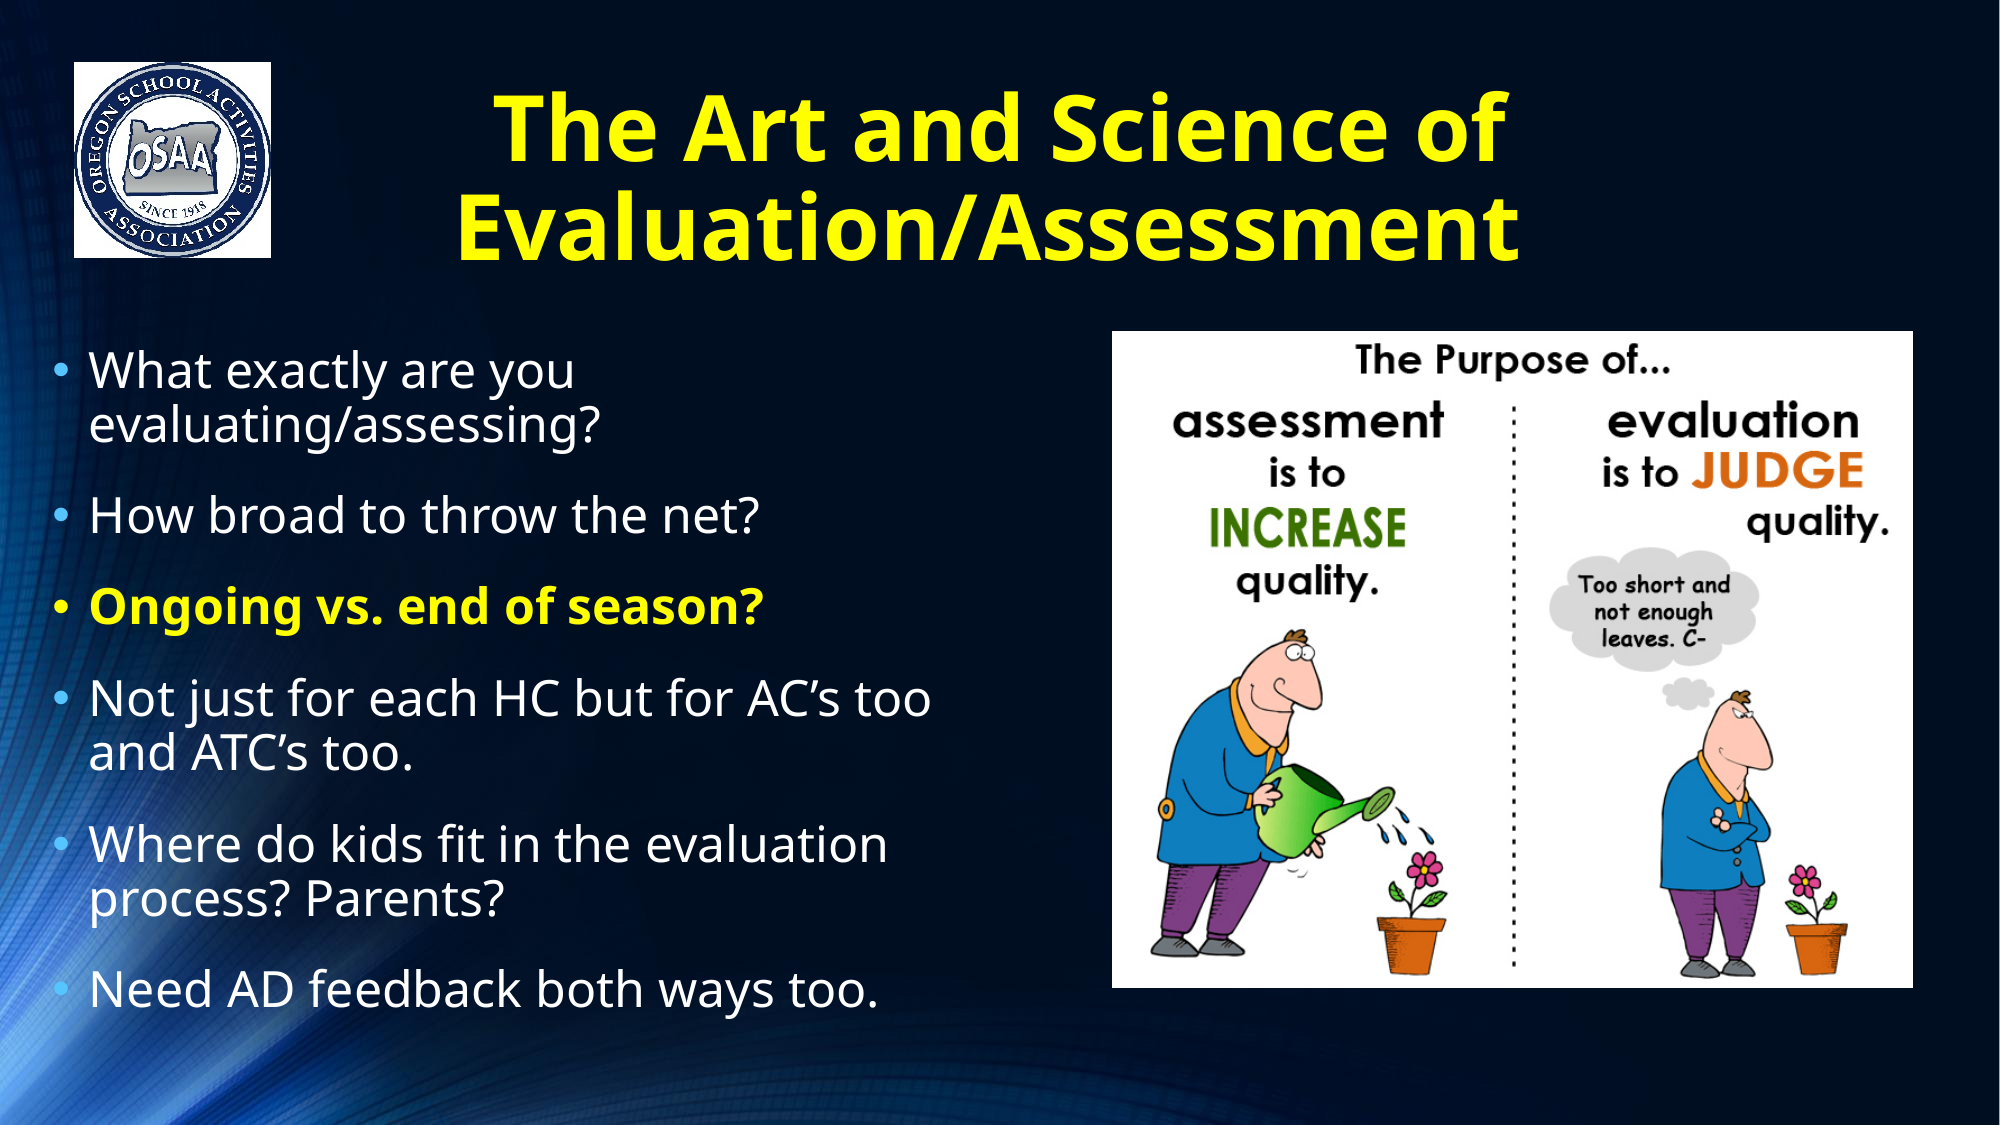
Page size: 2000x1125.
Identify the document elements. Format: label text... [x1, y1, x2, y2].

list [1111, 330, 1913, 989]
picture [0, 0, 2000, 1125]
title The Art and Science of Evaluation/Assessment [249, 62, 1750, 288]
list What exactly are you evaluating/assessing? How broad to throw the net? Ongoing vs. end of season? Not just for each HC but for AC’s too and ATC’s too. Where do kids fit in the evaluation process? Parents? Need AD feedback both ways too. [37, 337, 1050, 1050]
